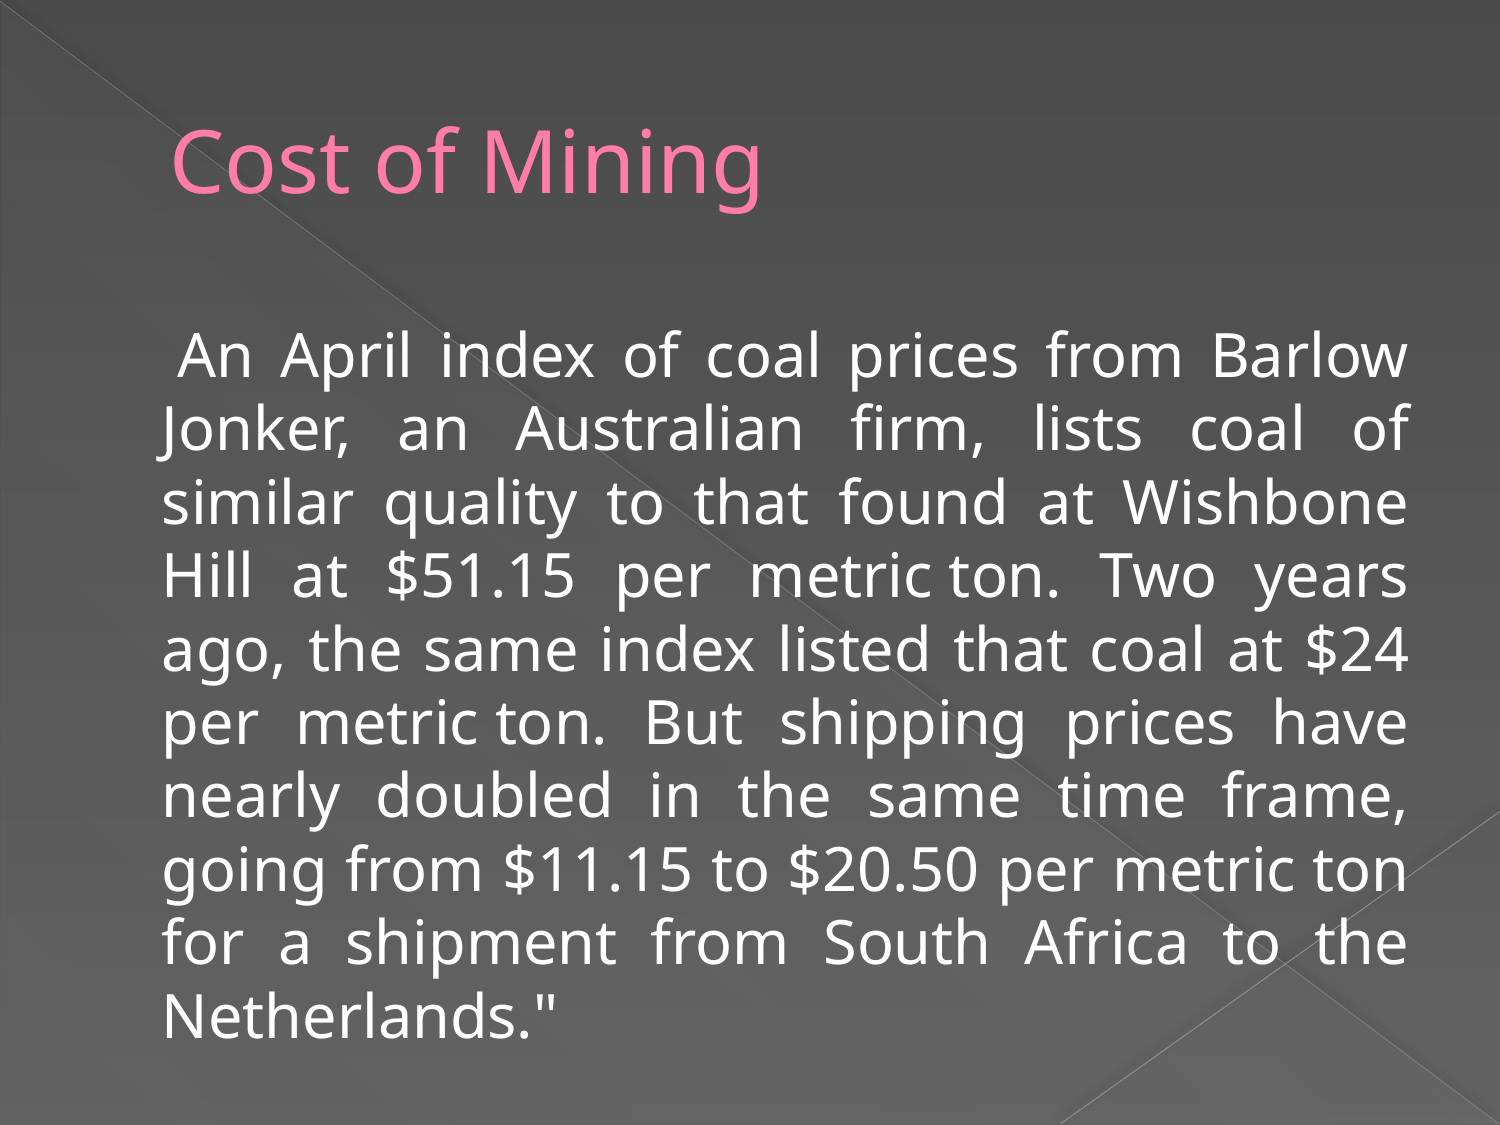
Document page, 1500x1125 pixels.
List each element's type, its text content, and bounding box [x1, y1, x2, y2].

title Cost of Mining [75, 43, 1425, 274]
list An April index of coal prices from Barlow Jonker, an Australian firm, lists coal of similar quality to that found at Wishbone Hill at $51.15 per metric ton. Two years ago, the same index listed that coal at $24 per metric ton. But shipping prices have nearly doubled in the same time frame, going from $11.15 to $20.50 per metric ton for a shipment from South Africa to the Netherlands." [75, 308, 1425, 1059]
